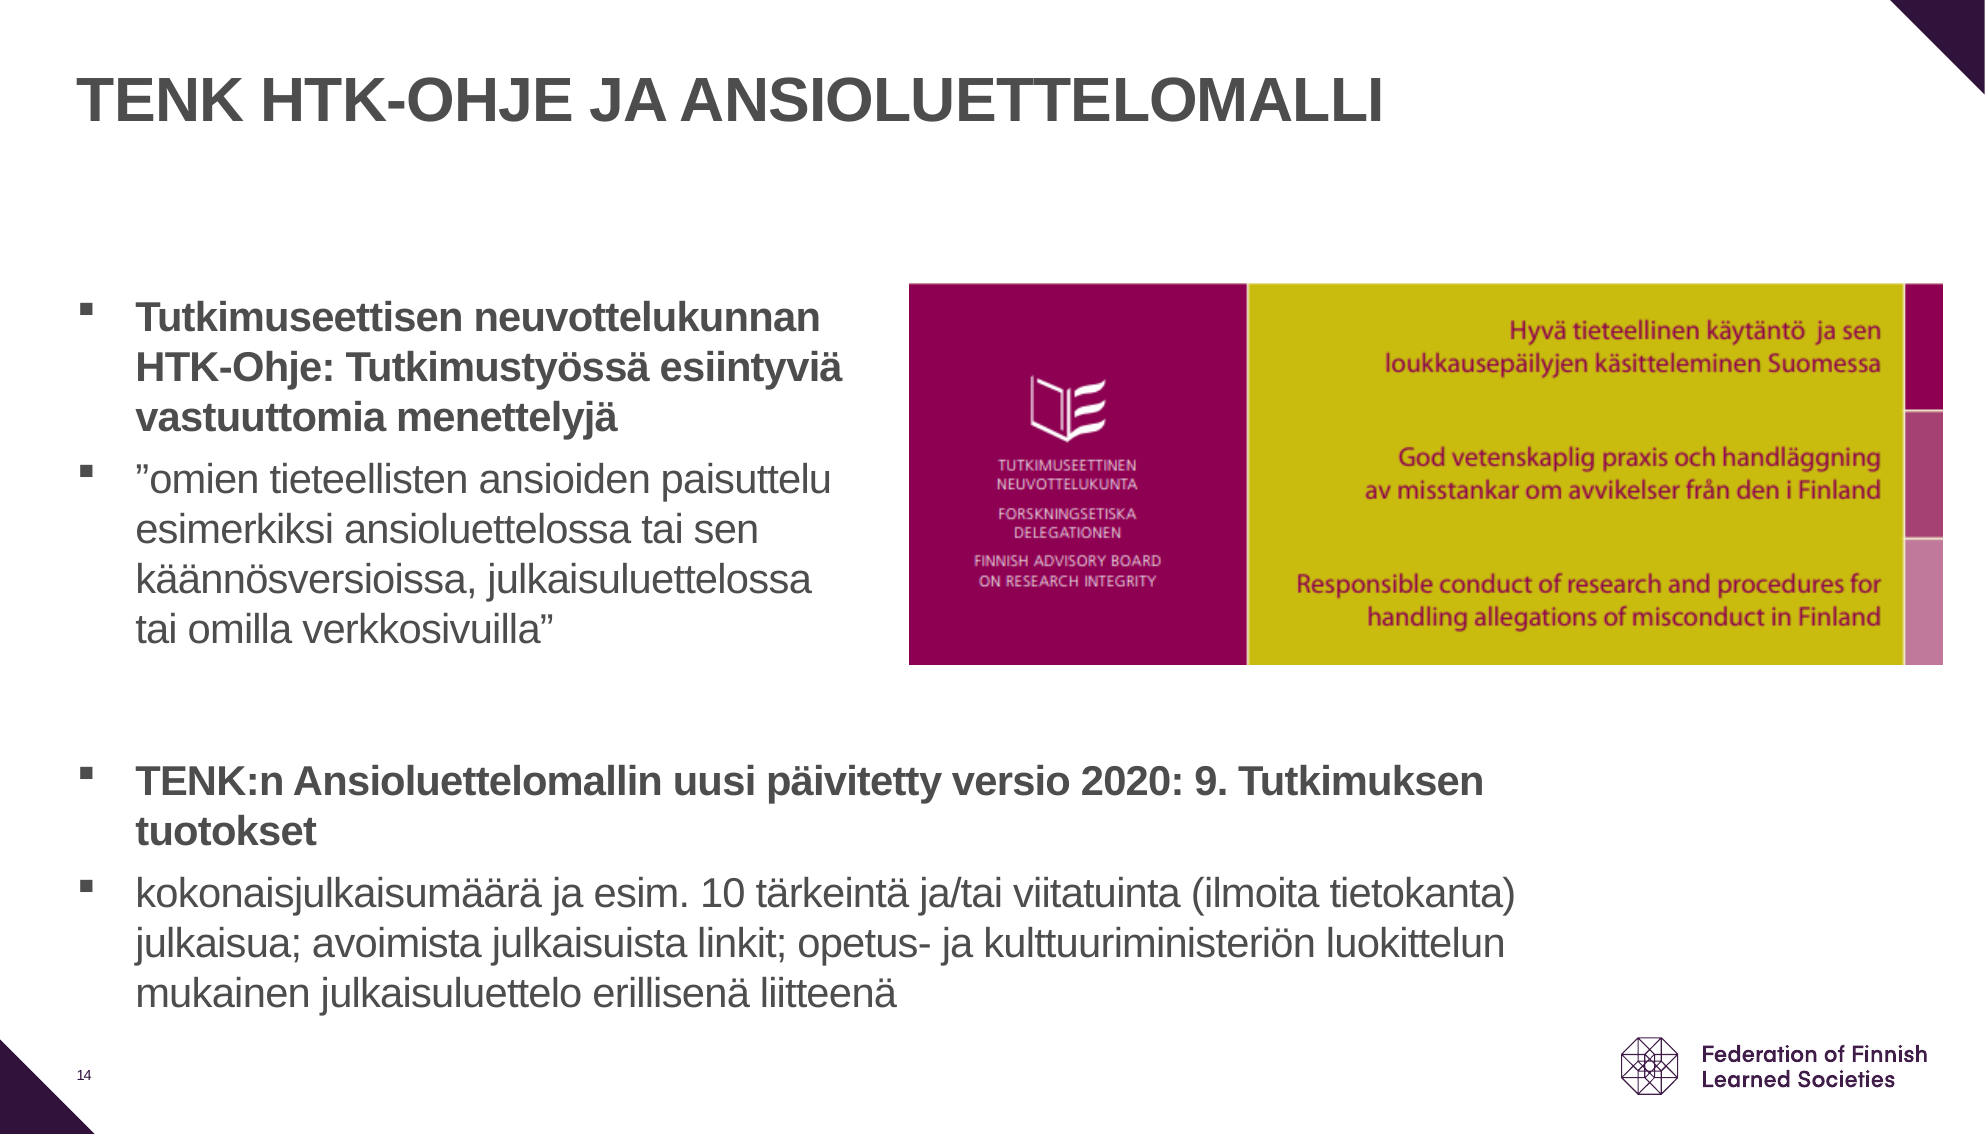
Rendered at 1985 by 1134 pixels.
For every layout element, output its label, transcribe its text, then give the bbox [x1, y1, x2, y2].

picture [909, 283, 1943, 665]
list Tutkimuseettisen neuvottelukunnan HTK-Ohje: Tutkimustyössä esiintyviä vastuuttomia menettelyjä ”omien tieteellisten ansioiden paisuttelu esimerkiksi ansioluettelossa tai sen käännösversioissa, julkaisuluettelossa tai omilla verkkosivuilla” [70, 283, 851, 665]
title TENK HTK-OHJE JA ANSIOLUETTELOMALLI [70, 59, 1914, 235]
text_box TENK:n Ansioluettelomallin uusi päivitetty versio 2020: 9. Tutkimuksen tuotokset kokonaisjulkaisumäärä ja esim. 10 tärkeintä ja/tai viitatuinta (ilmoita tietokanta) julkaisua; avoimista julkaisuista linkit; opetus- ja kulttuuriministeriön luokittelun mukainen julkaisuluettelo erillisenä liitteenä [70, 685, 1607, 1087]
